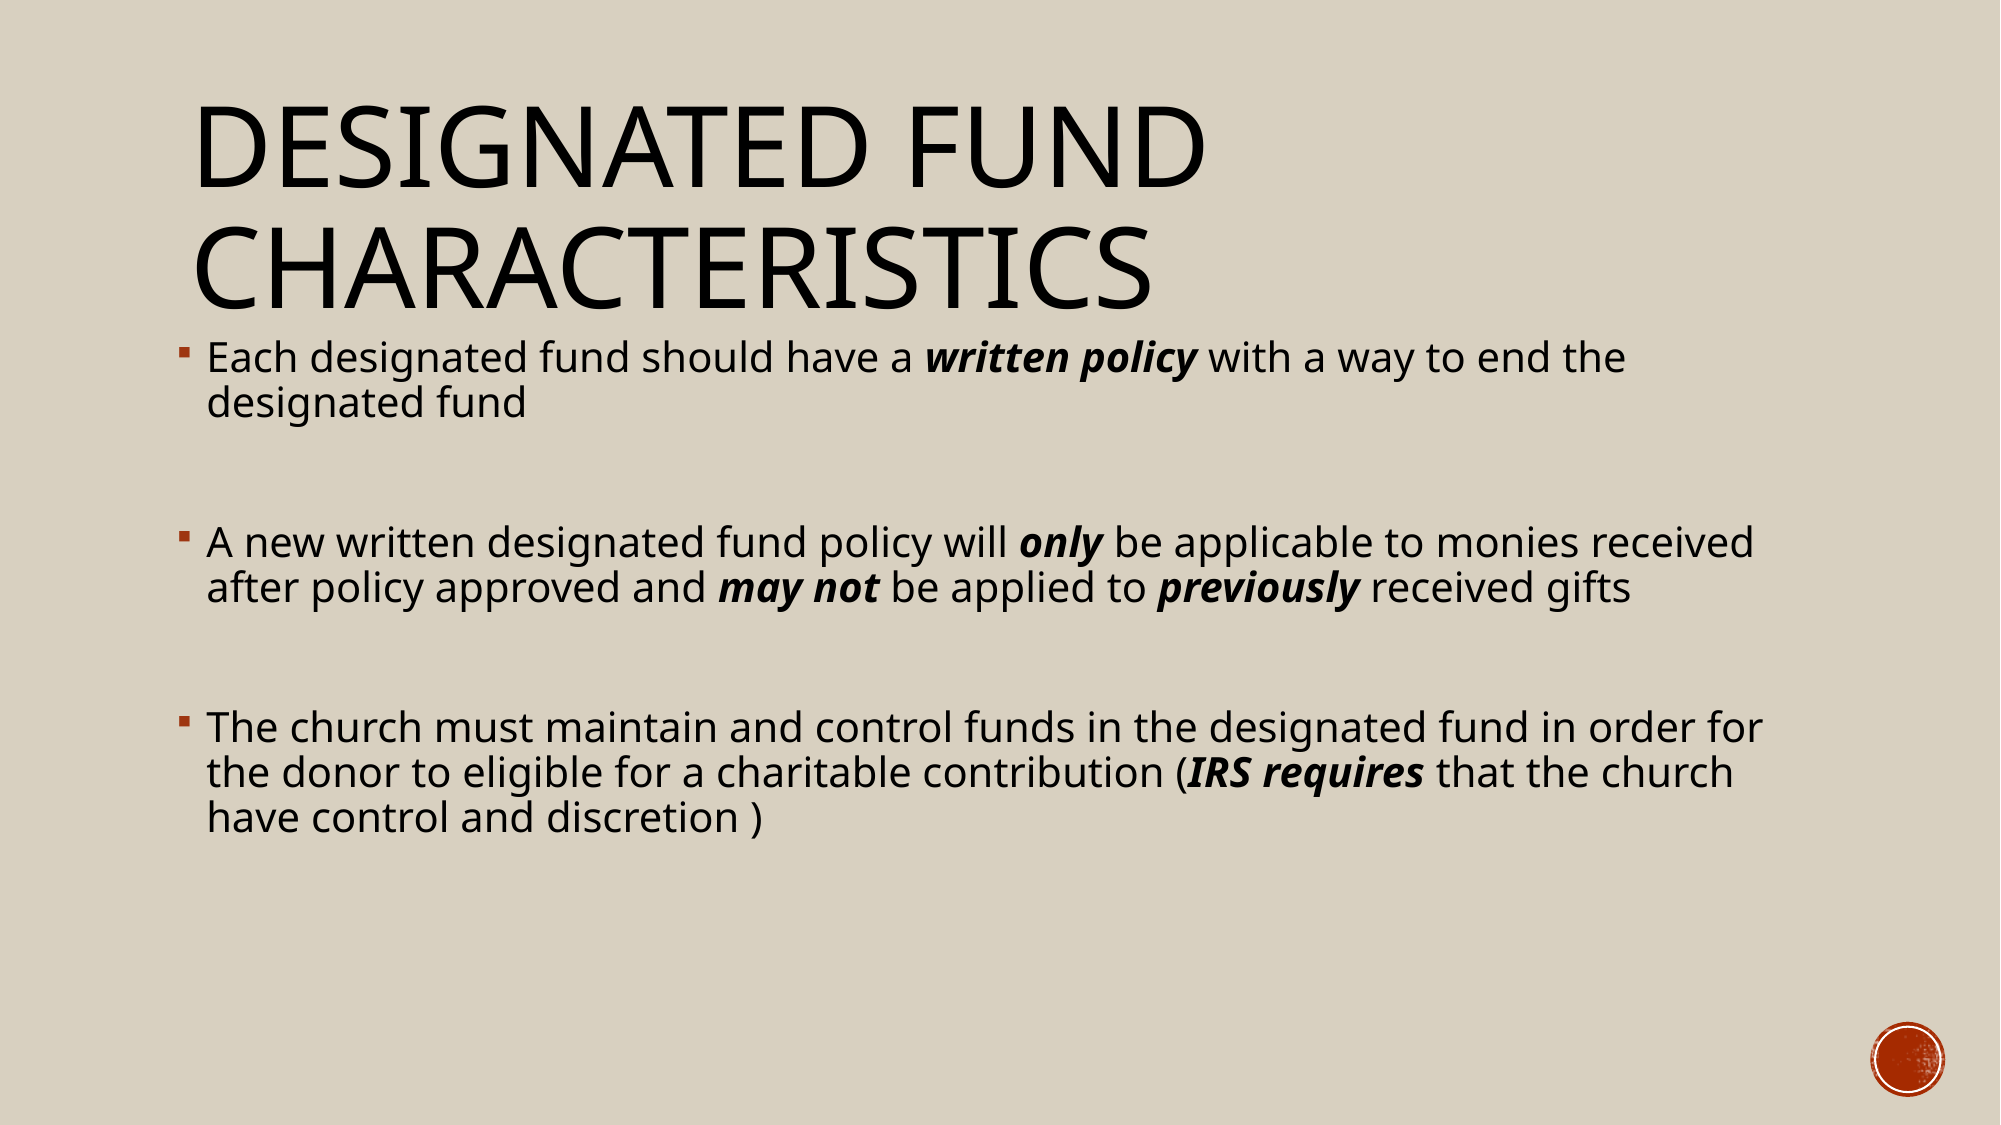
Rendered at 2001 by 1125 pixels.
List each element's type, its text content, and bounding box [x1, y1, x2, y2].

title Designated fund characteristics [175, 79, 1826, 329]
list Each designated fund should have a written policy with a way to end the designated fund A new written designated fund policy will only be applicable to monies received after policy approved and may not be applied to previously received gifts The church must maintain and control funds in the designated fund in order for the donor to eligible for a charitable contribution (IRS requires that the church have control and discretion ) [161, 329, 1826, 1013]
